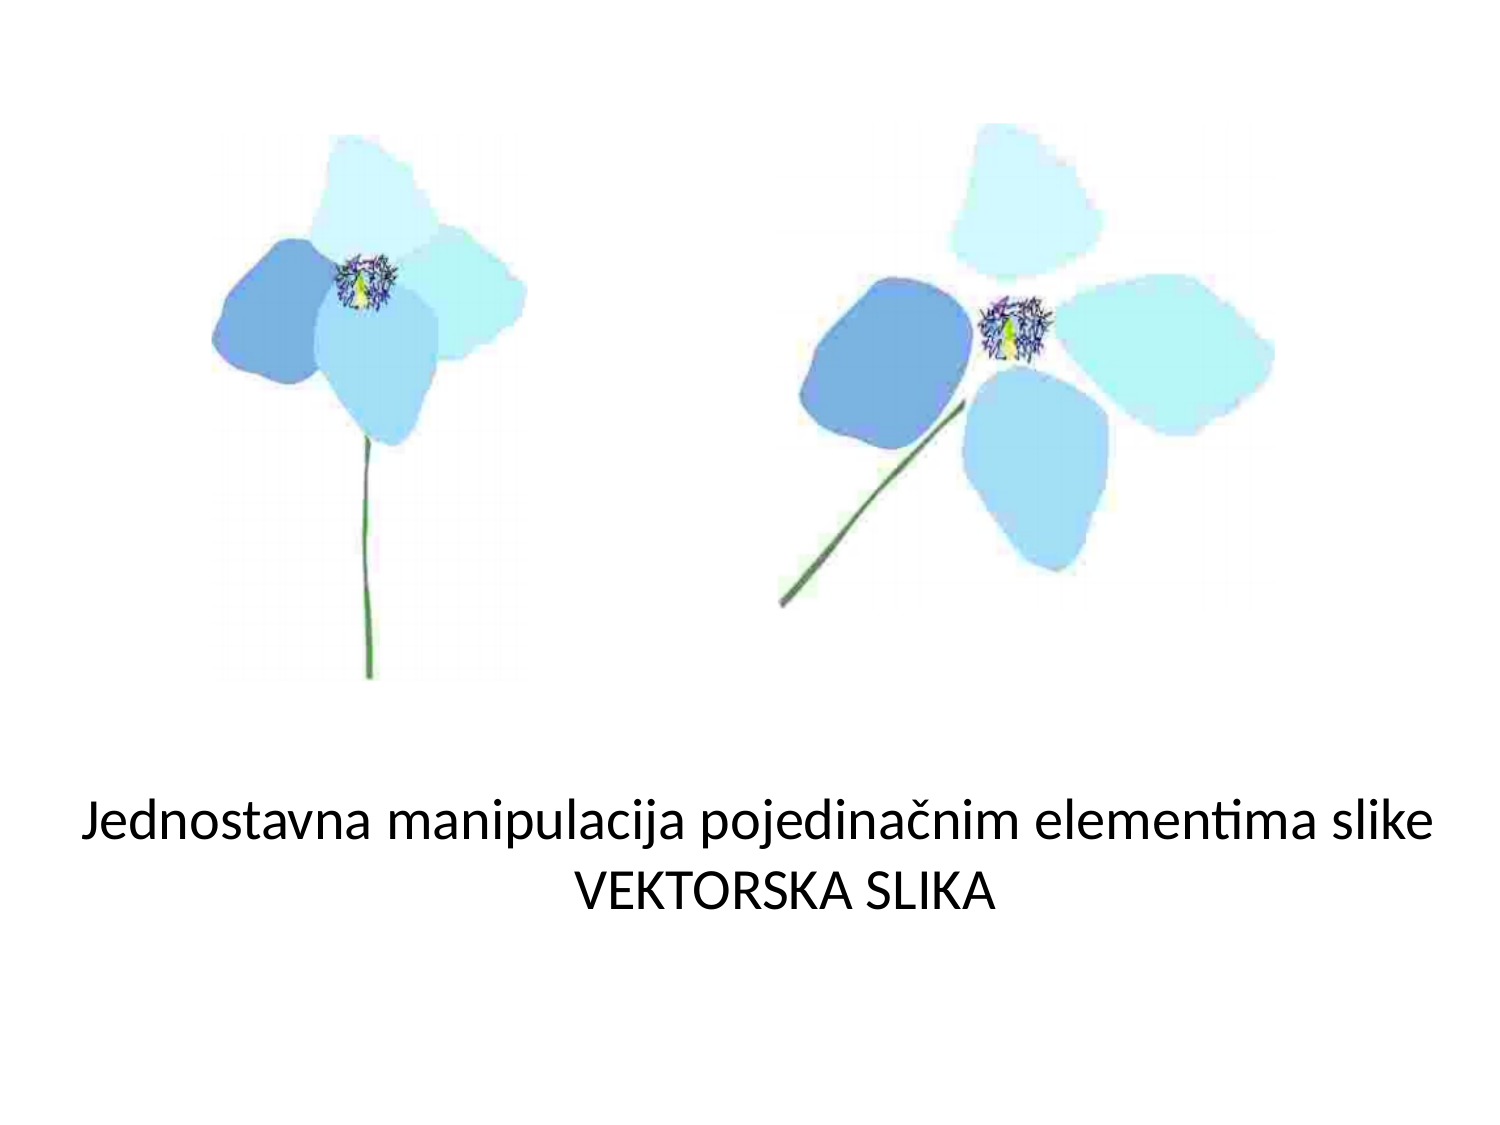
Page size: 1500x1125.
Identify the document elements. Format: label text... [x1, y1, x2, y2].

text_box Jednostavna manipulacija pojedinačnim elementima slike VEKTORSKA SLIKA [0, 773, 1500, 929]
picture [175, 105, 1313, 715]
